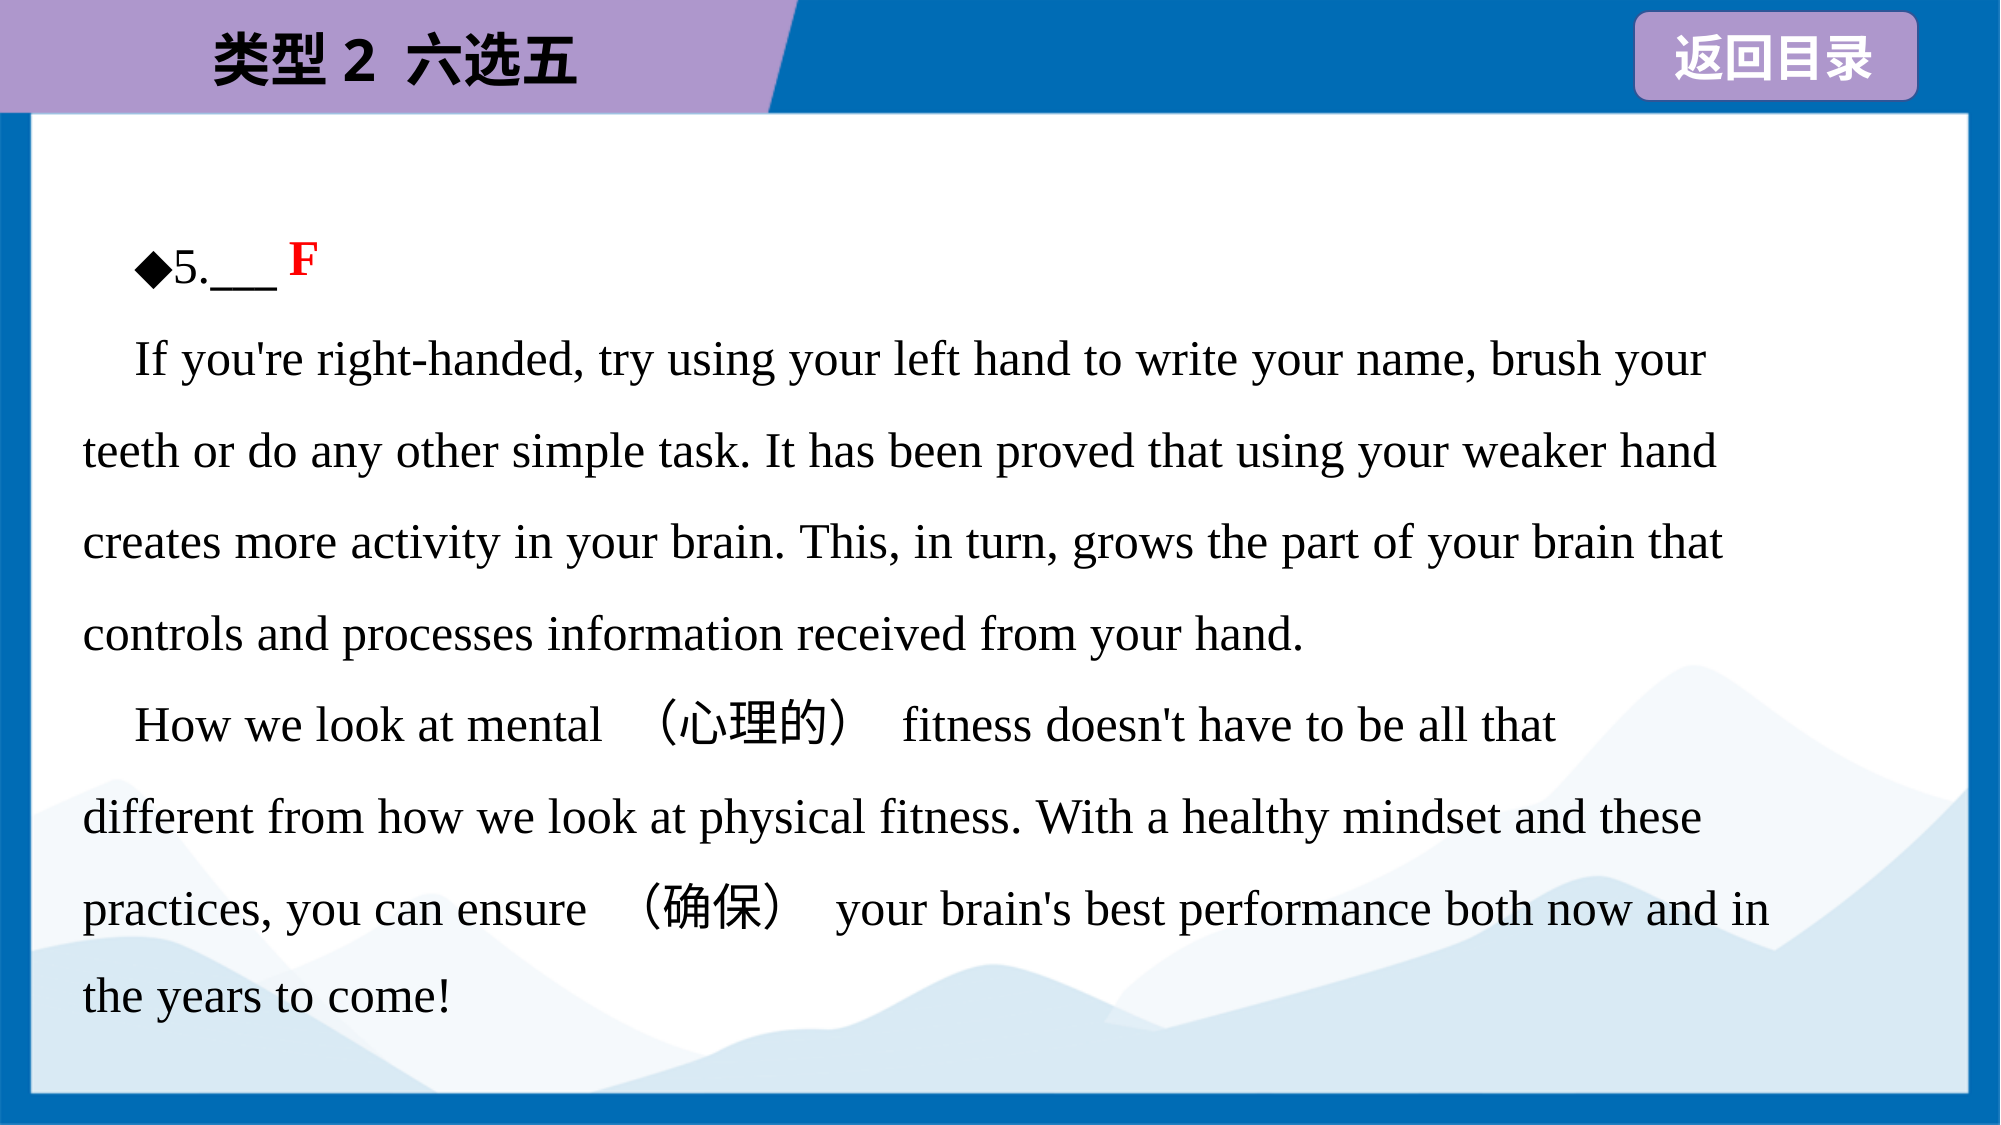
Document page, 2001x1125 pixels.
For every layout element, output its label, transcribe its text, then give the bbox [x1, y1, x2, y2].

text_box ◆5.___ If you're right-handed, try using your left hand to write your name, brush your teeth or do any other simple task. It has been proved that using your weaker hand creates more activity in your brain. This, in turn, grows the part of your brain that controls and processes information received from your hand. How we look at mental （心理的） fitness doesn't have to be all that different from how we look at physical fitness. With a healthy mindset and these practices, you can ensure （确保） your brain's best performance both now and in the years to come! [82, 202, 1917, 1014]
text_box F [270, 197, 338, 276]
picture [0, 0, 2000, 1125]
